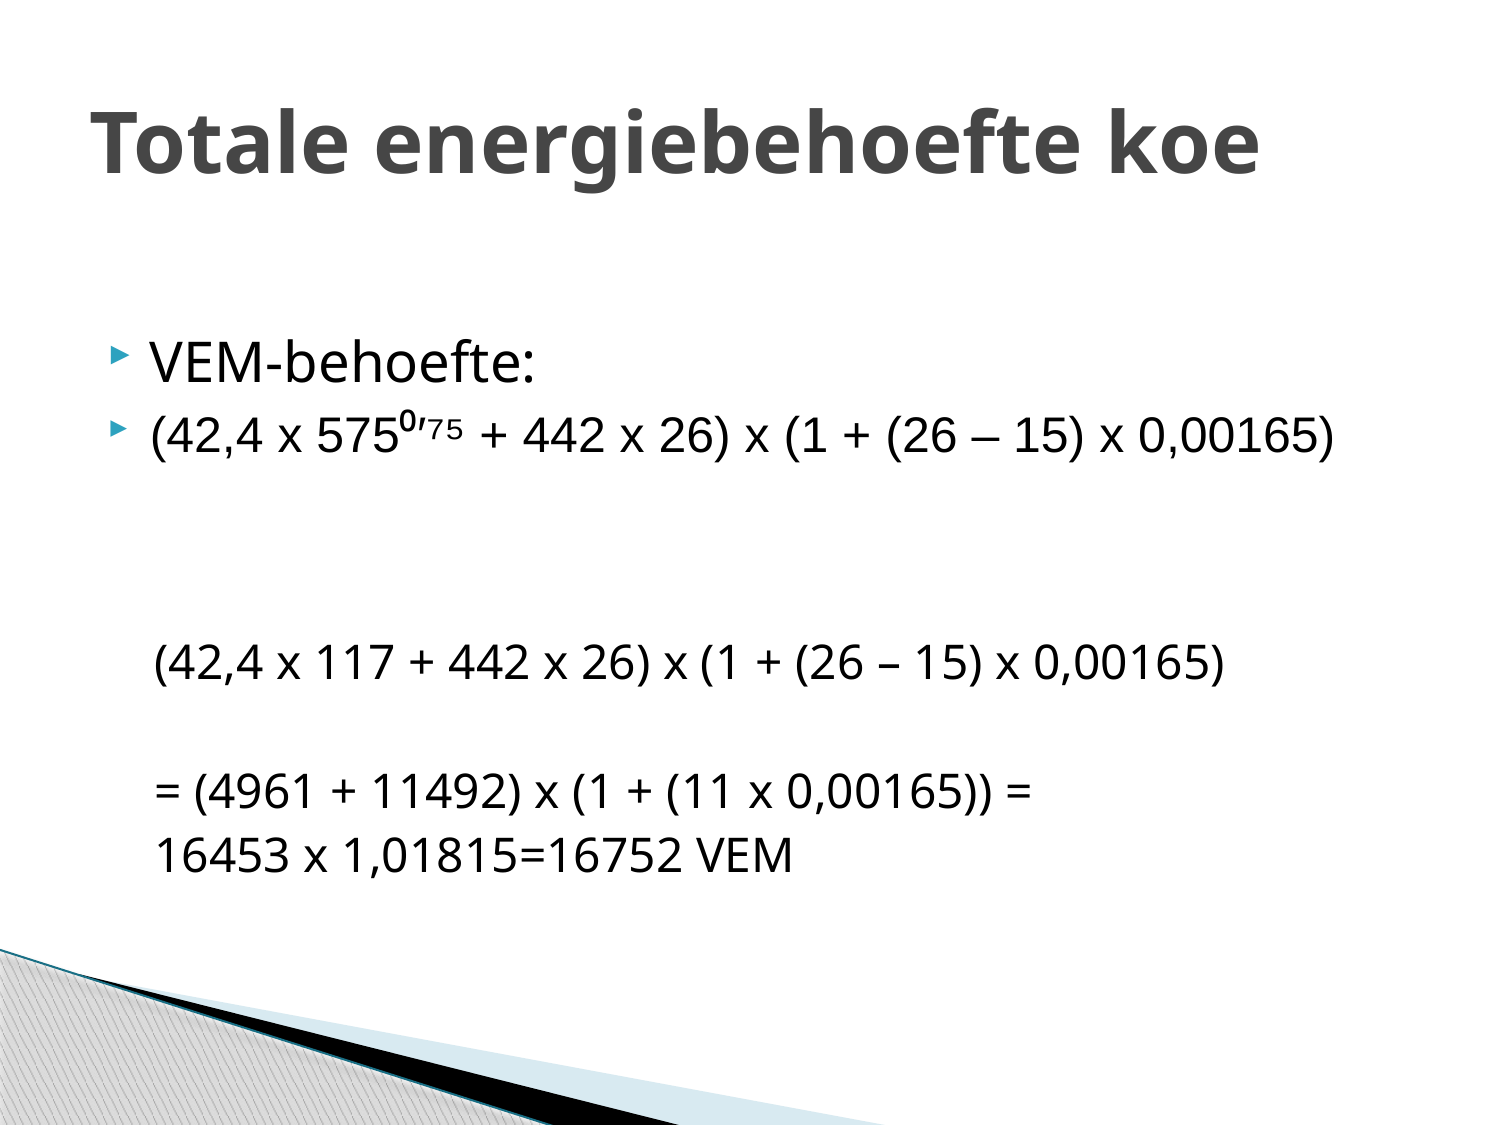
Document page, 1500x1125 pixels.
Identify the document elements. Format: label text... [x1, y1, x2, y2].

title Totale energiebehoefte koe [75, 45, 1425, 233]
list VEM-behoefte: (42,4 x 575⁰′⁷⁵ + 442 x 26) x (1 + (26 – 15) x 0,00165) (42,4 x 117 + 442 x 26) x (1 + (26 – 15) x 0,00165) = (4961 + 11492) x (1 + (11 x 0,00165)) = 16453 x 1,01815=16752 VEM [75, 243, 1425, 986]
